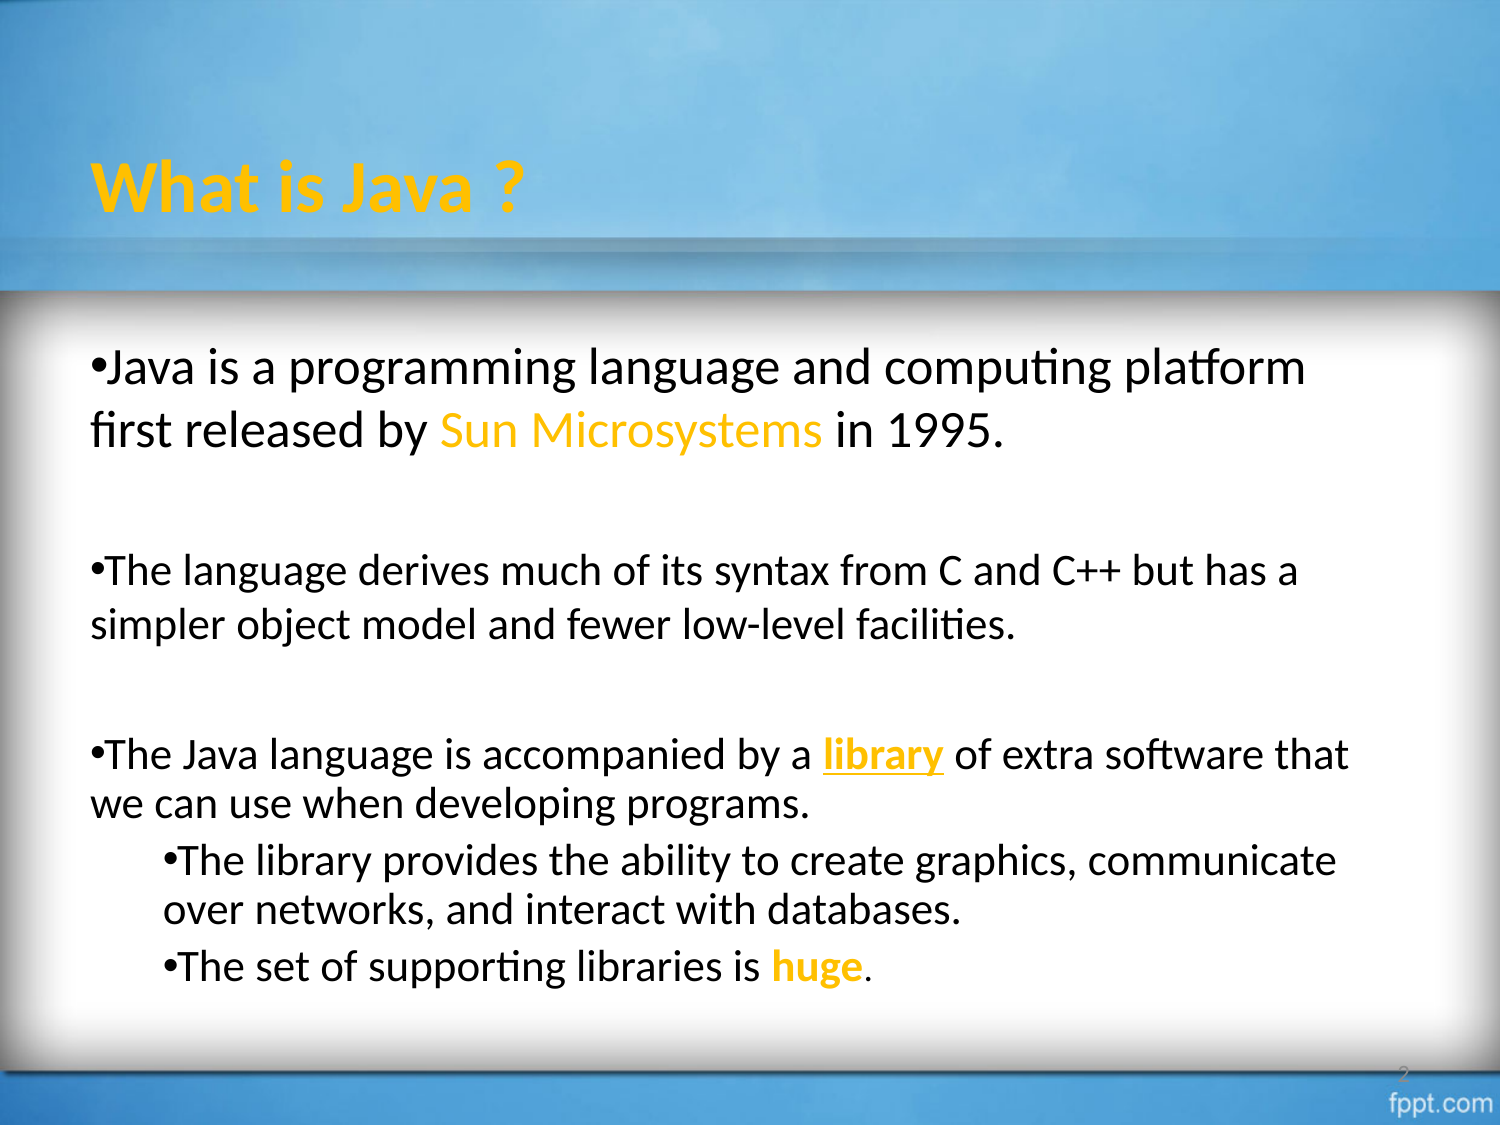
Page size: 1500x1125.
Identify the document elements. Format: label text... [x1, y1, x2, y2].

list Java is a programming language and computing platform first released by Sun Microsystems in 1995. The language derives much of its syntax from C and C++ but has a simpler object model and fewer low-level facilities. The Java language is accompanied by a library of extra software that we can use when developing programs. The library provides the ability to create graphics, communicate over networks, and interact with databases. The set of supporting libraries is huge. [75, 324, 1400, 1005]
slide_number 2 [1074, 1042, 1425, 1103]
title What is Java ? [75, 44, 569, 236]
picture [0, 0, 1500, 1125]
